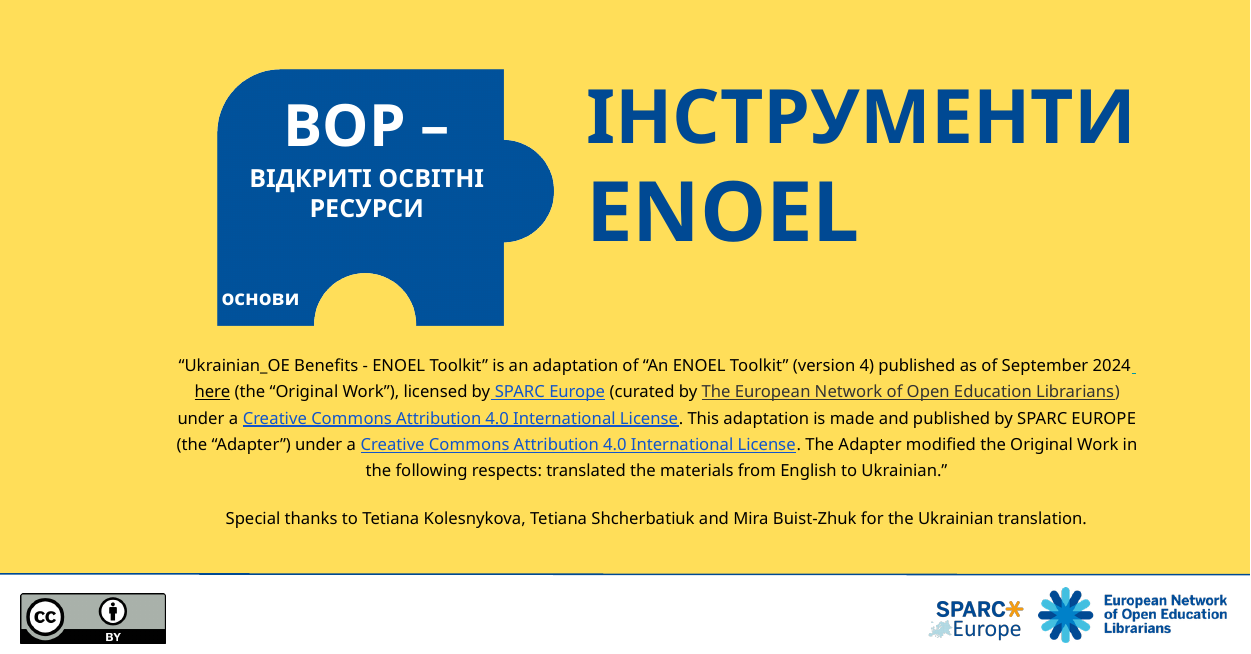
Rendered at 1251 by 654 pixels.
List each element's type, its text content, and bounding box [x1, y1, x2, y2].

text_box [0, 582, 1250, 654]
picture [20, 592, 166, 645]
text_box ІНСТРУМЕНТИ ENOEL [573, 55, 1208, 271]
picture [928, 586, 1027, 642]
text_box “Ukrainian_OE Benefits - ENOEL Toolkit” is an adaptation of “An ENOEL Toolkit” (version 4) published as of September 2024 here (the “Original Work”), licensed by SPARC Europe (curated by The European Network of Open Education Librarians) under a Creative Commons Attribution 4.0 International License. This adaptation is made and published by SPARC EUROPE (the “Adapter”) under a Creative Commons Attribution 4.0 International License. The Adapter modified the Original Work in the following respects: translated the materials from English to Ukrainian.” Special thanks to Tetiana Kolesnykova, Tetiana Shcherbatiuk and Mira Buist-Zhuk for the Ukrainian translation. [154, 336, 1161, 543]
picture [1038, 587, 1228, 643]
text_box BOP – ВІДКРИТІ ОСВІТНІ РЕСУРСИ основи [197, 46, 537, 336]
picture [216, 69, 555, 326]
